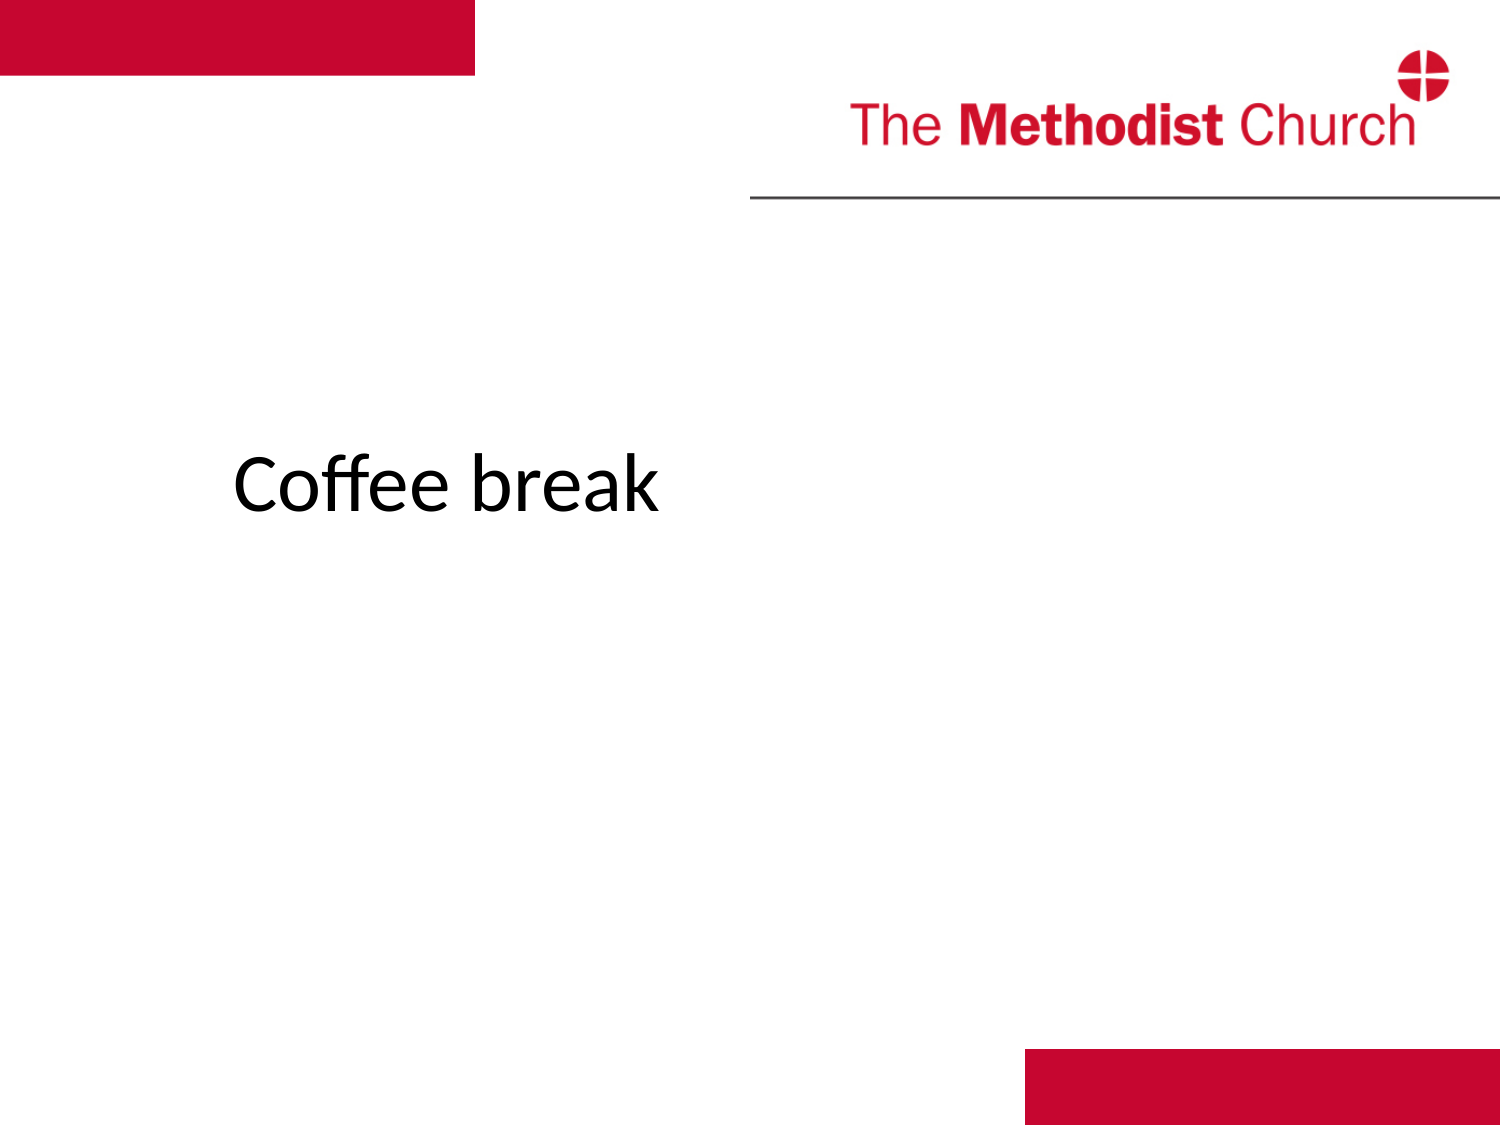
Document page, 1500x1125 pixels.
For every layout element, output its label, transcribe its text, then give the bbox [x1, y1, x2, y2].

picture [750, 0, 1500, 216]
list Coffee break [218, 420, 703, 575]
